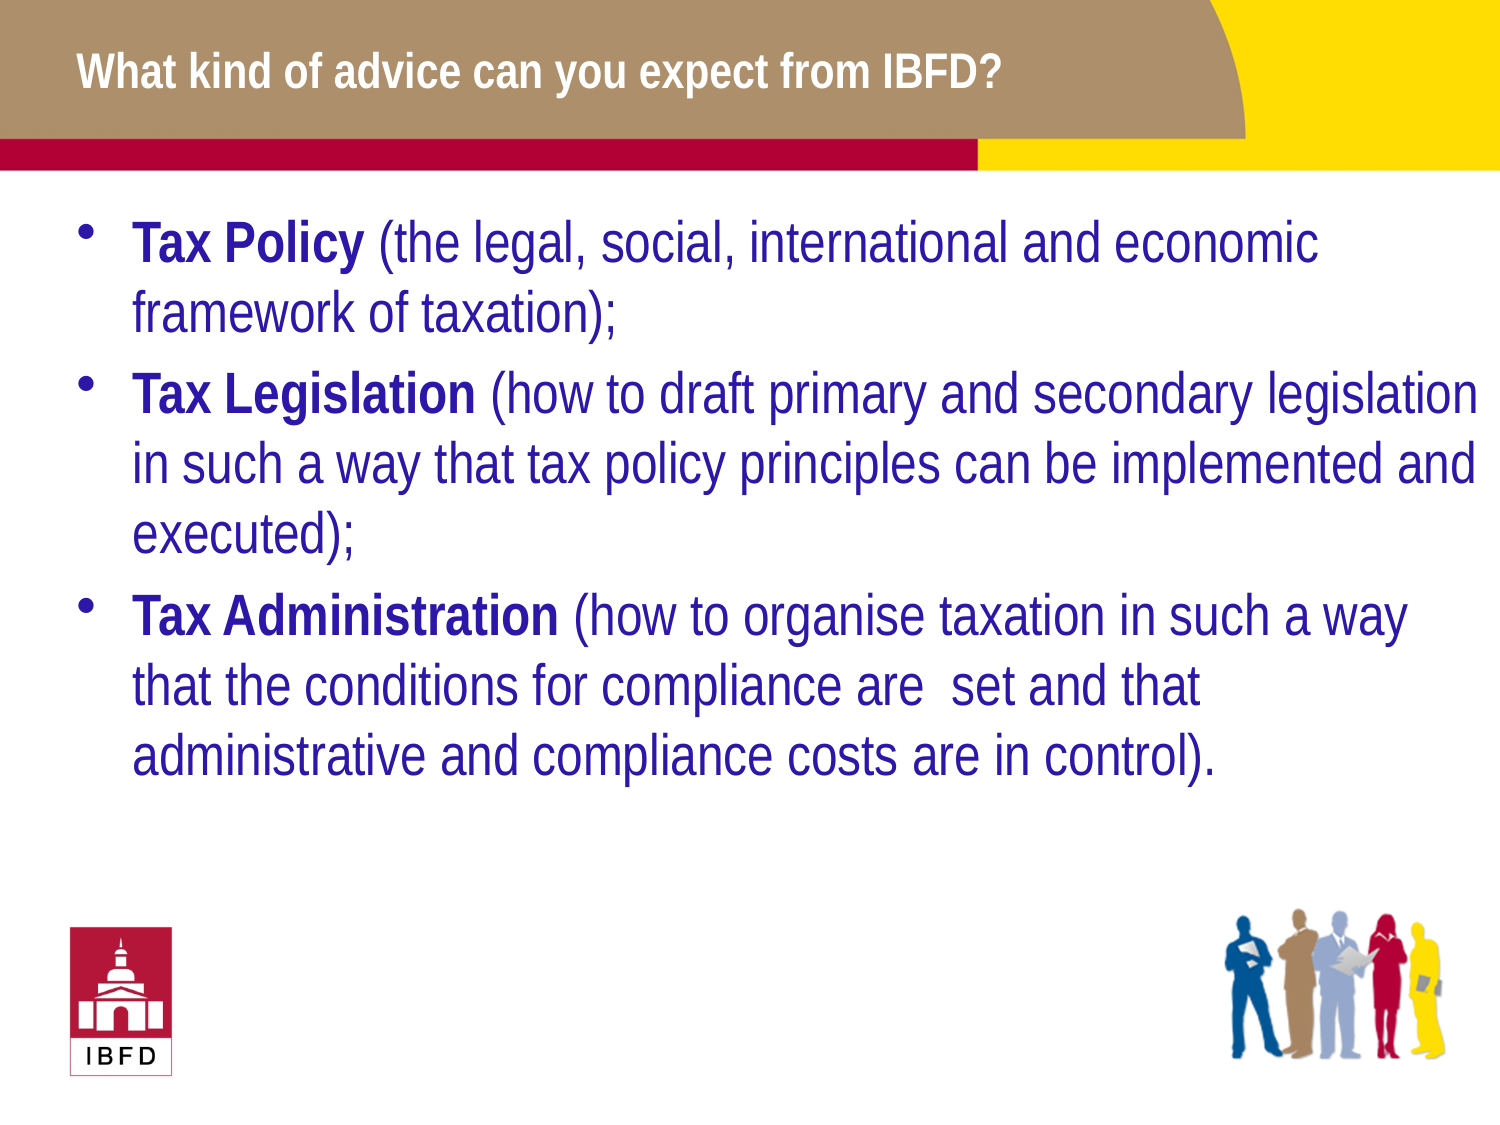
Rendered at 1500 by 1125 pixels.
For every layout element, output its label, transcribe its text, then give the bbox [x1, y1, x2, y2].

title What kind of advice can you expect from IBFD? [61, 24, 1200, 114]
list Tax Policy (the legal, social, international and economic framework of taxation); Tax Legislation (how to draft primary and secondary legislation in such a way that tax policy principles can be implemented and executed); Tax Administration (how to organise taxation in such a way that the conditions for compliance are set and that administrative and compliance costs are in control). [61, 196, 1500, 906]
picture [0, 0, 1500, 1125]
